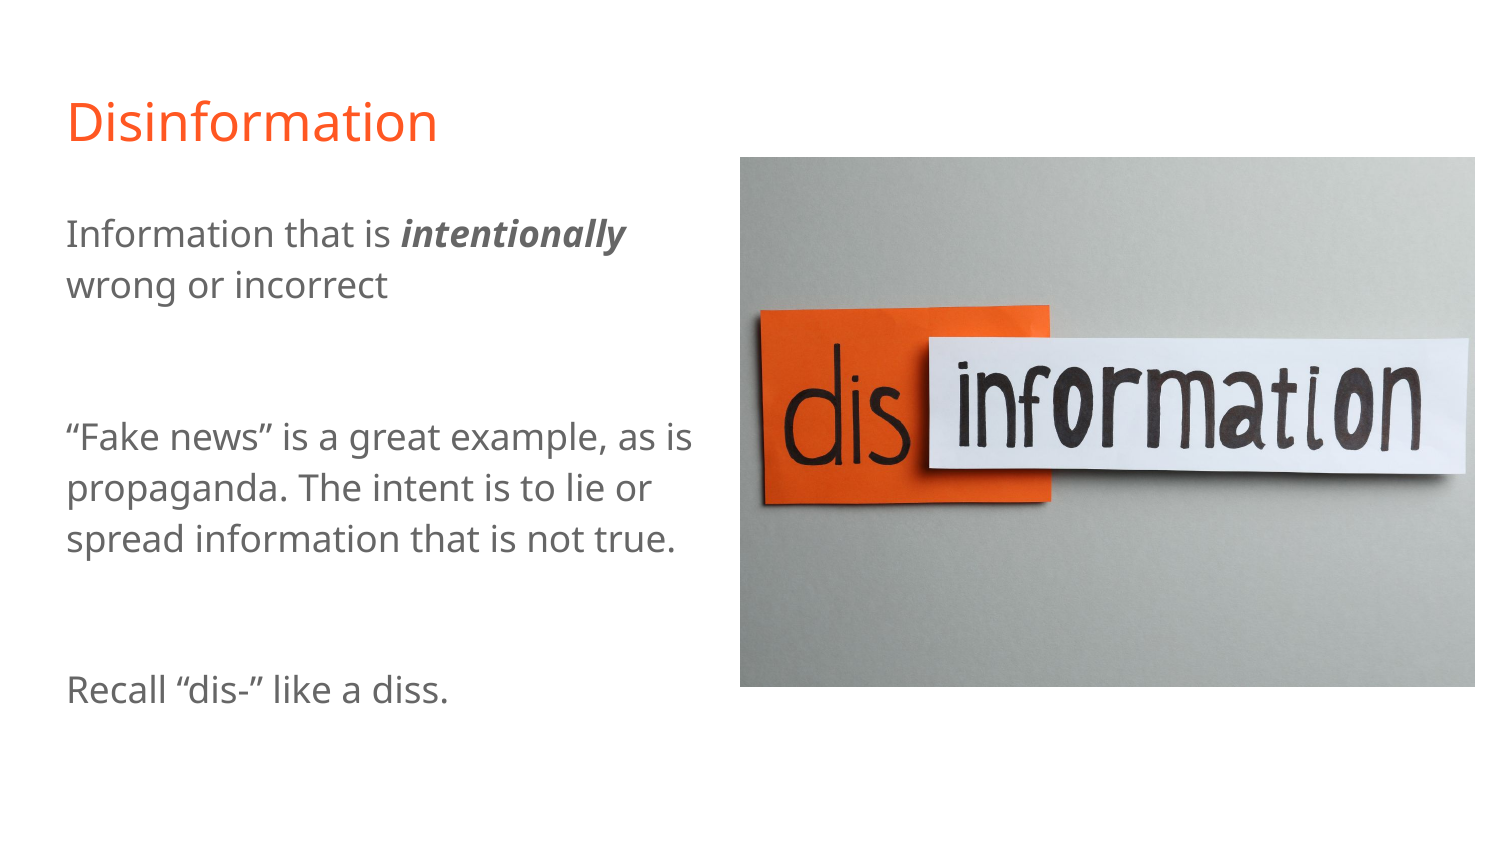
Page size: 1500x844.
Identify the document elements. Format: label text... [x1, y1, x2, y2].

title Disinformation [51, 72, 1449, 167]
picture [739, 157, 1476, 687]
list Information that is intentionally wrong or incorrect “Fake news” is a great example, as is propaganda. The intent is to lie or spread information that is not true. Recall “dis-” like a diss. [51, 189, 716, 750]
